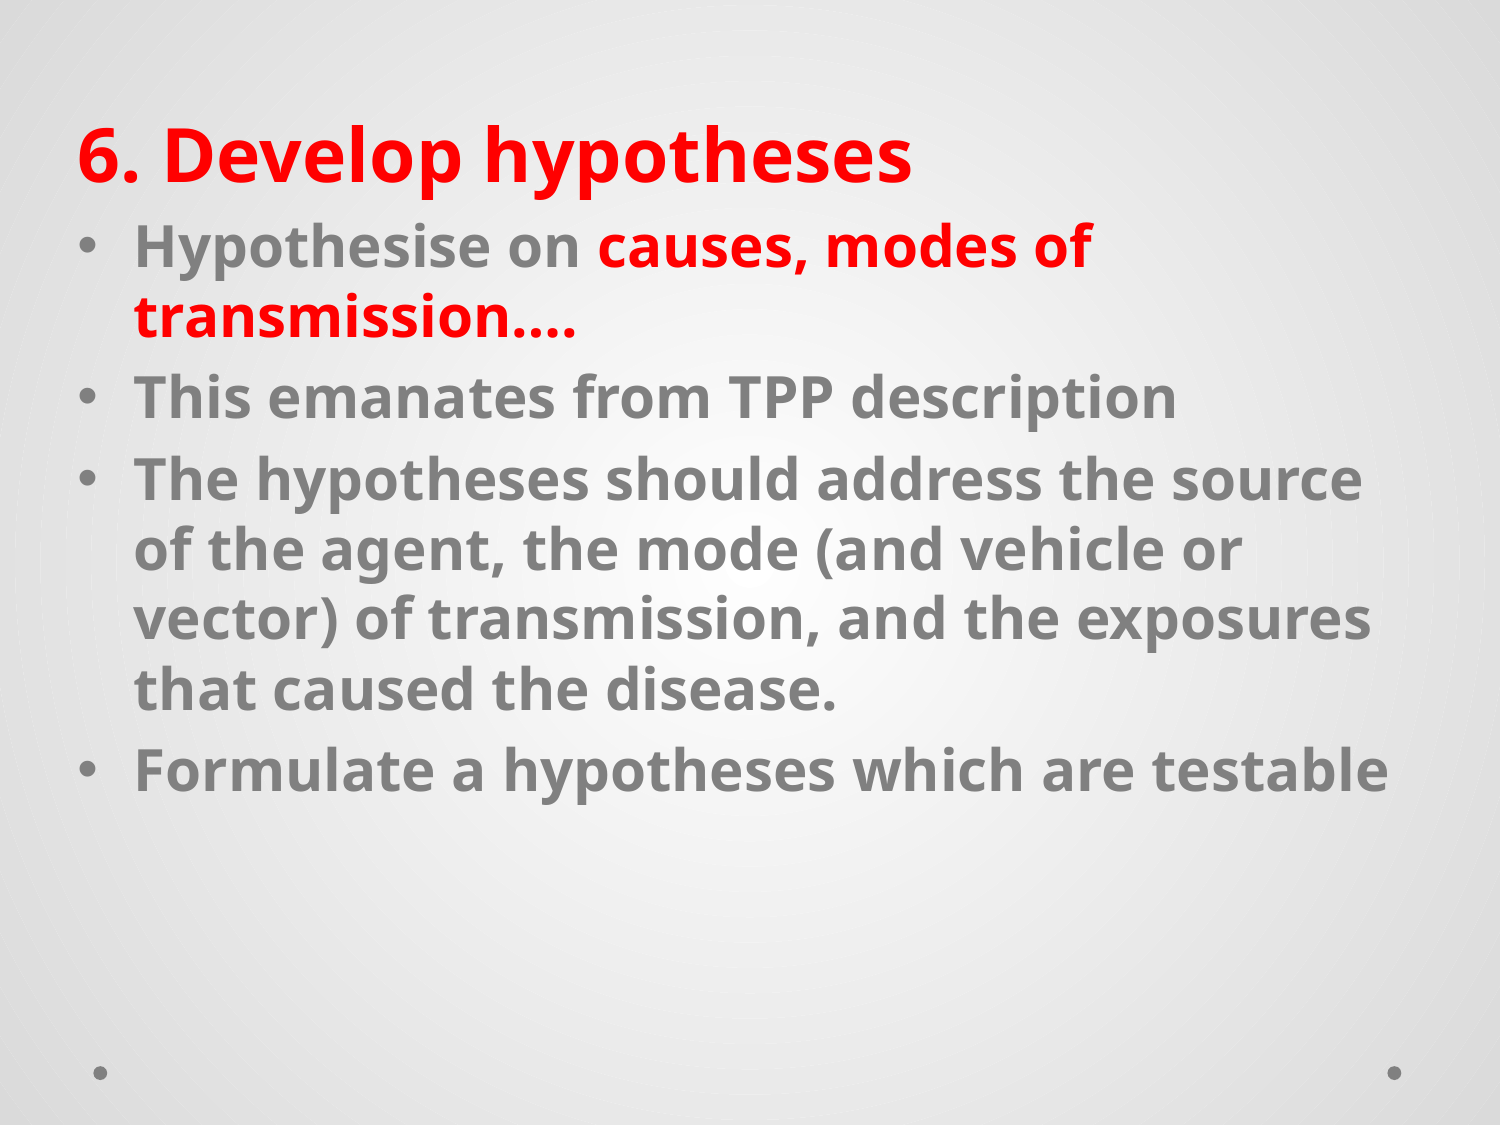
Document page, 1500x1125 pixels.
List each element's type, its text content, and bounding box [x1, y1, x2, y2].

list 6. Develop hypotheses Hypothesise on causes, modes of transmission…. This emanates from TPP description The hypotheses should address the source of the agent, the mode (and vehicle or vector) of transmission, and the exposures that caused the disease. Formulate a hypotheses which are testable [62, 99, 1413, 993]
